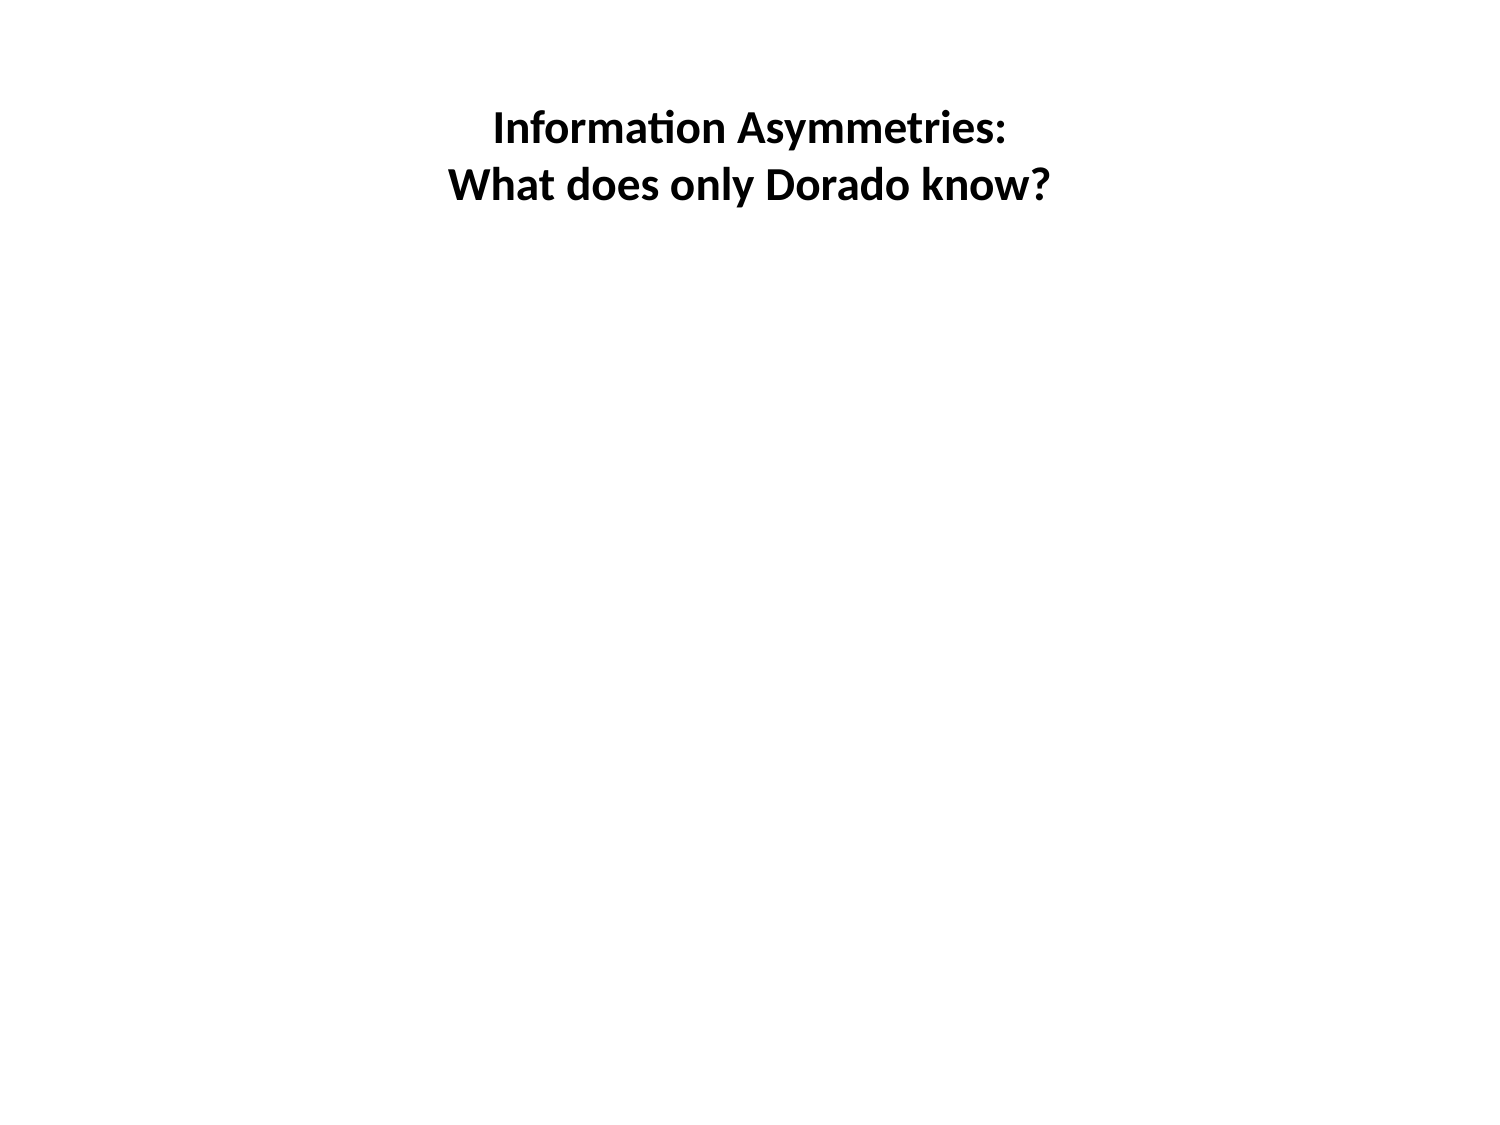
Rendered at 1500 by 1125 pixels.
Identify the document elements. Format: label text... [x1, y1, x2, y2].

title Information Asymmetries: What does only Dorado know? [75, 87, 1425, 275]
